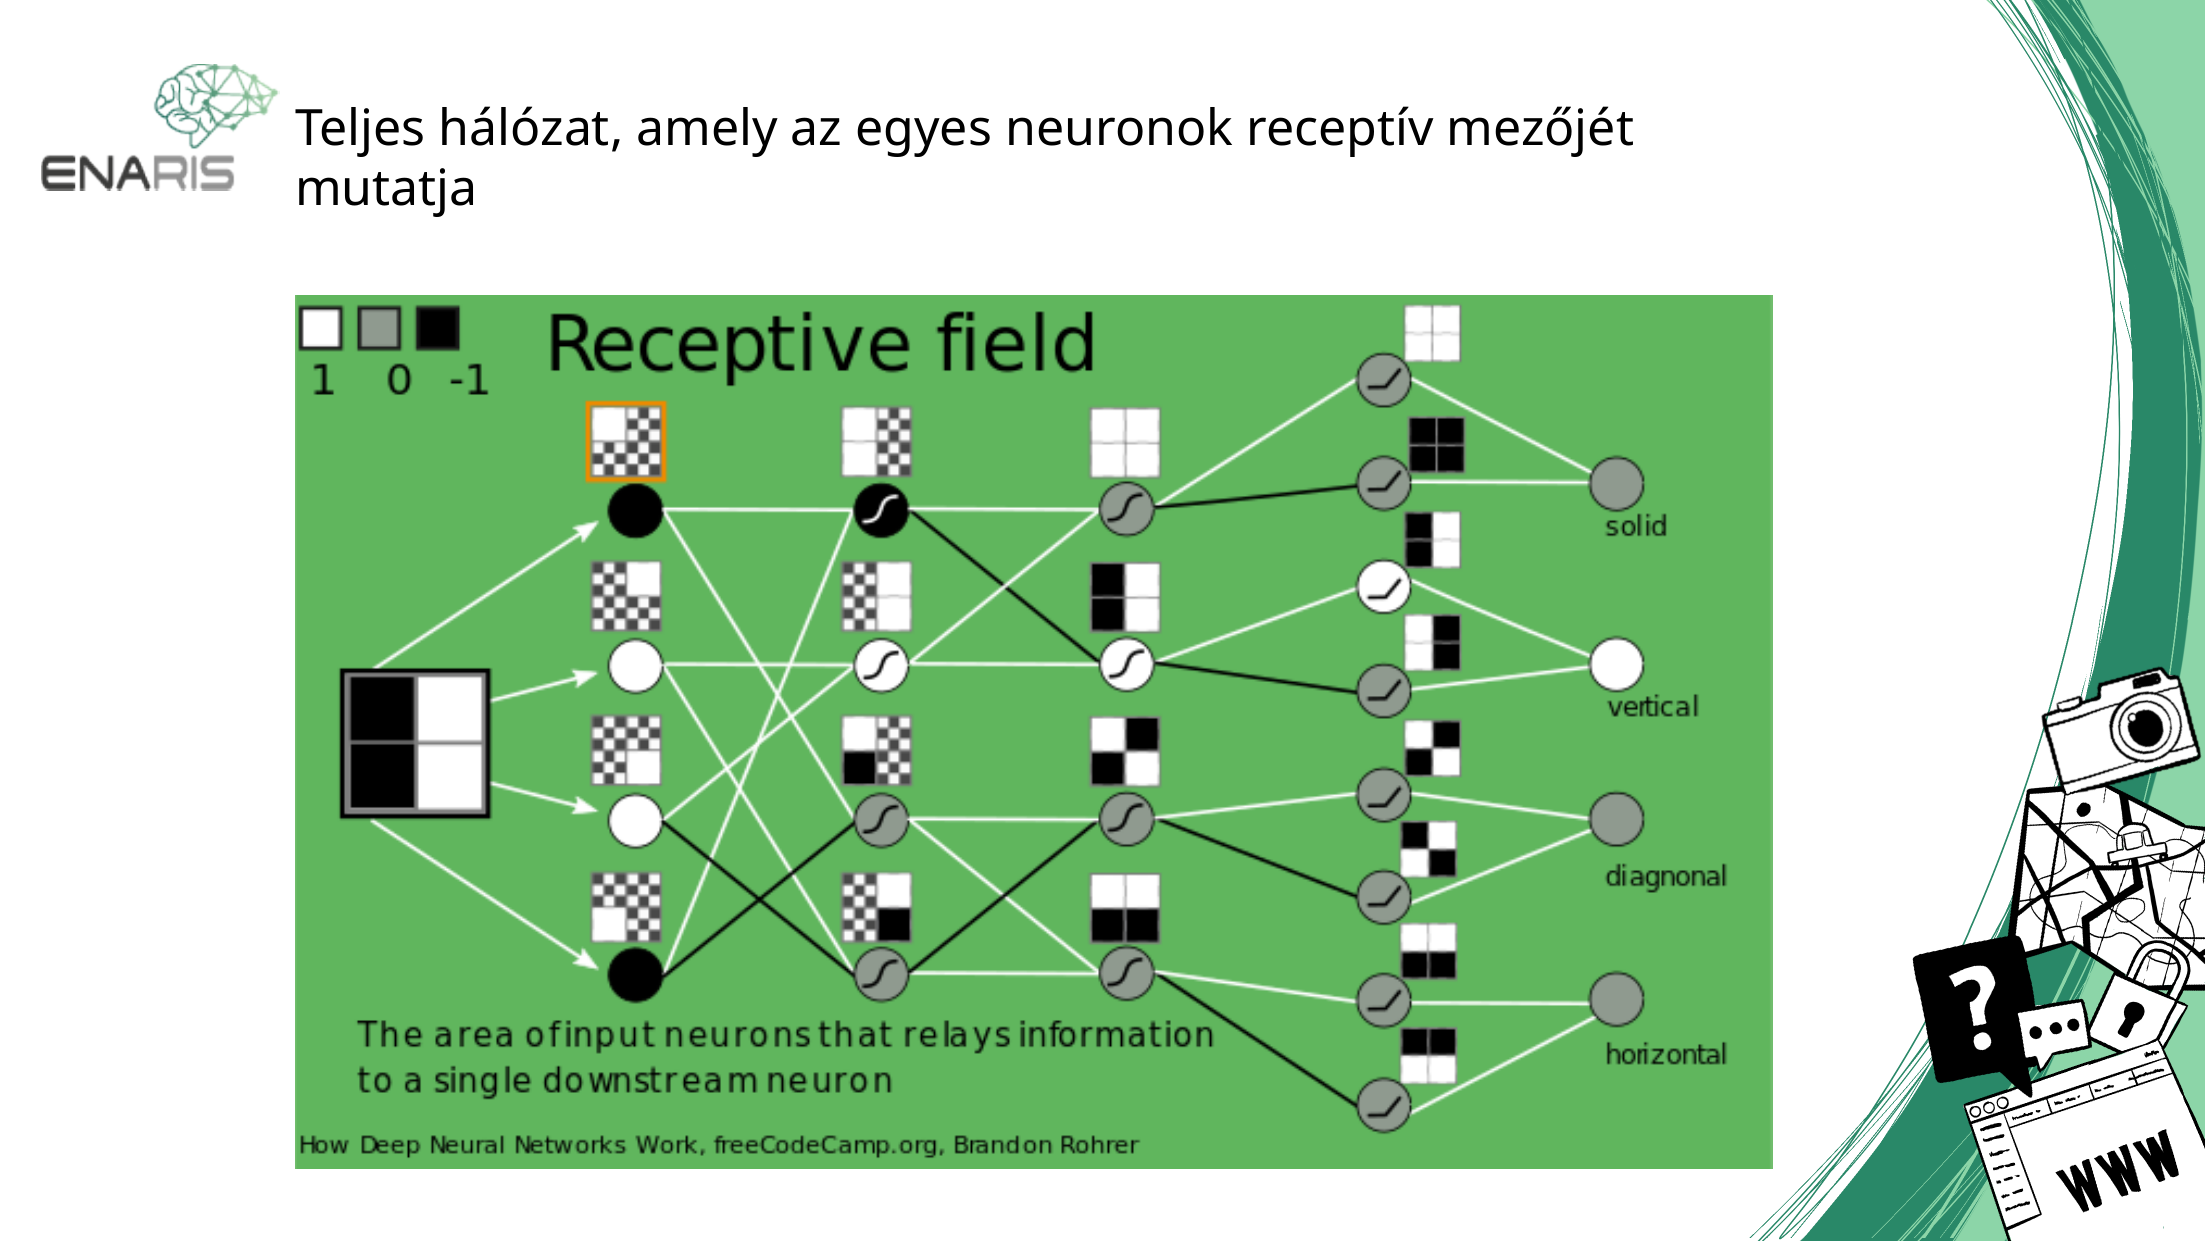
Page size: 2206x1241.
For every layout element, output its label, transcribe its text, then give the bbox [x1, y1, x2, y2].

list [294, 295, 1773, 1169]
picture [41, 64, 280, 191]
picture [450, 0, 2205, 1241]
title Teljes hálózat, amely az egyes neuronok receptív mezőjét mutatja [295, 95, 1747, 217]
